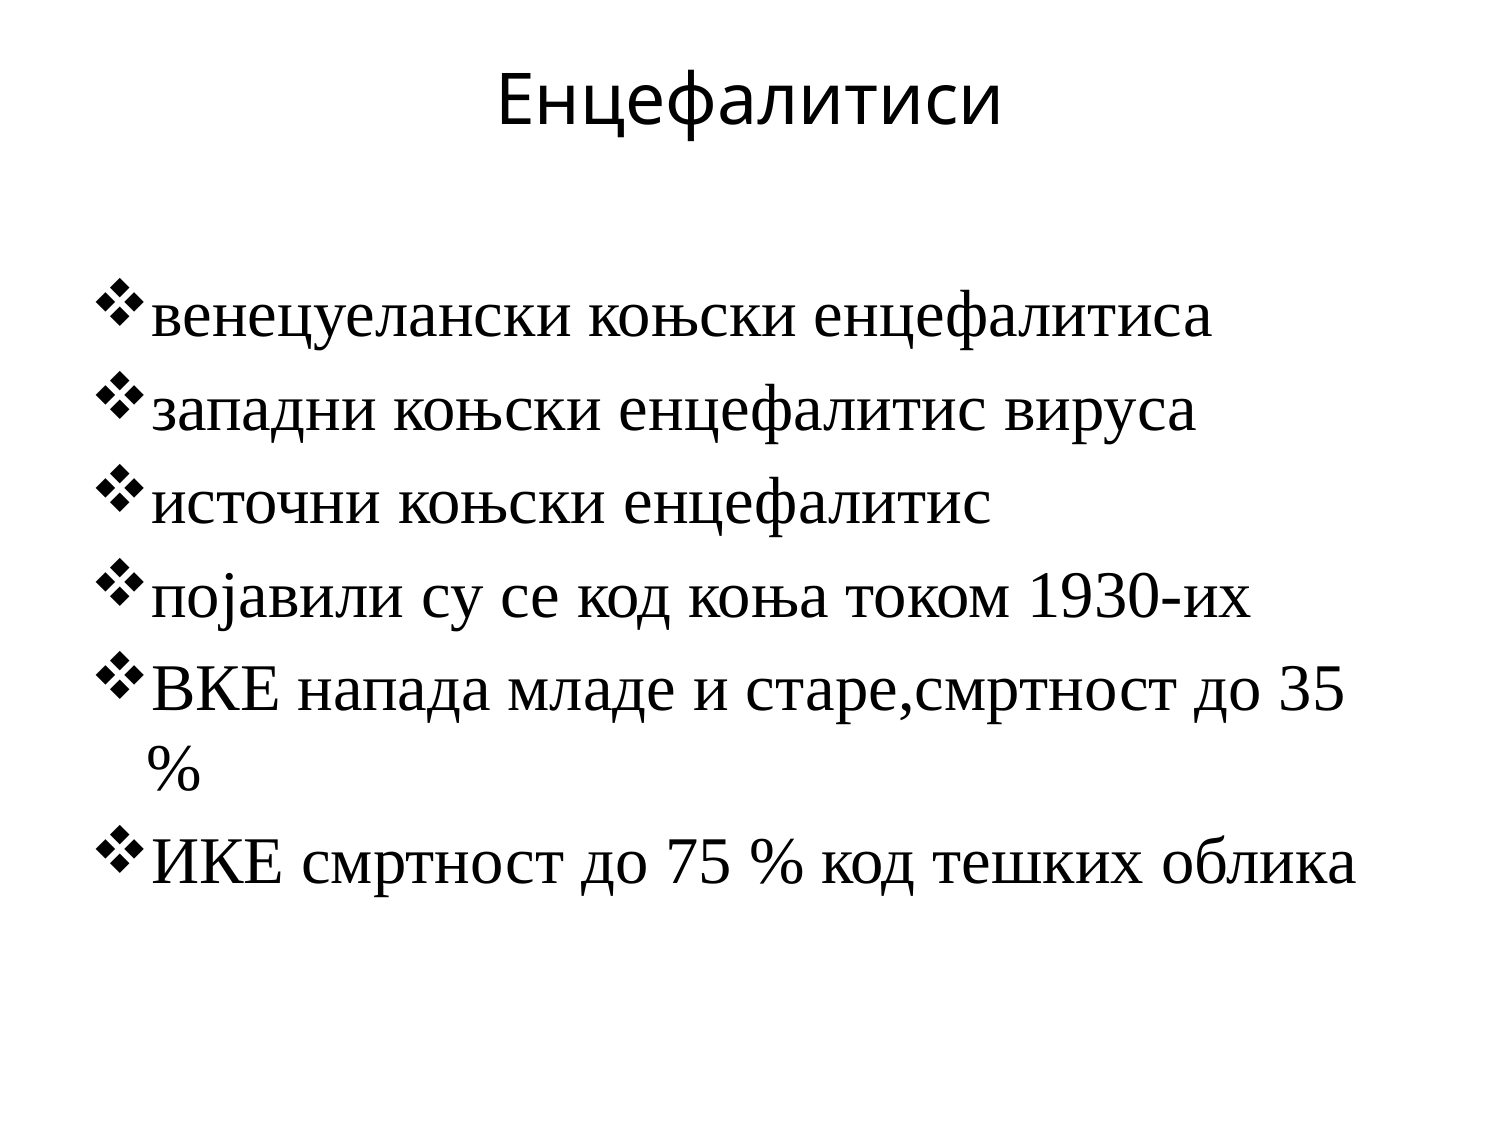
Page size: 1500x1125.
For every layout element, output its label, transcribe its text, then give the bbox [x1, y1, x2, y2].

title Енцефалитиси [75, 45, 1425, 233]
list венецуелански коњски енцефалитиса западни коњски енцефалитис вируса источни коњски енцефалитис појавили су се код коња током 1930-их ВКЕ напада младе и старе,смртност до 35 % ИКЕ смртност до 75 % код тешких облика [75, 262, 1425, 1005]
